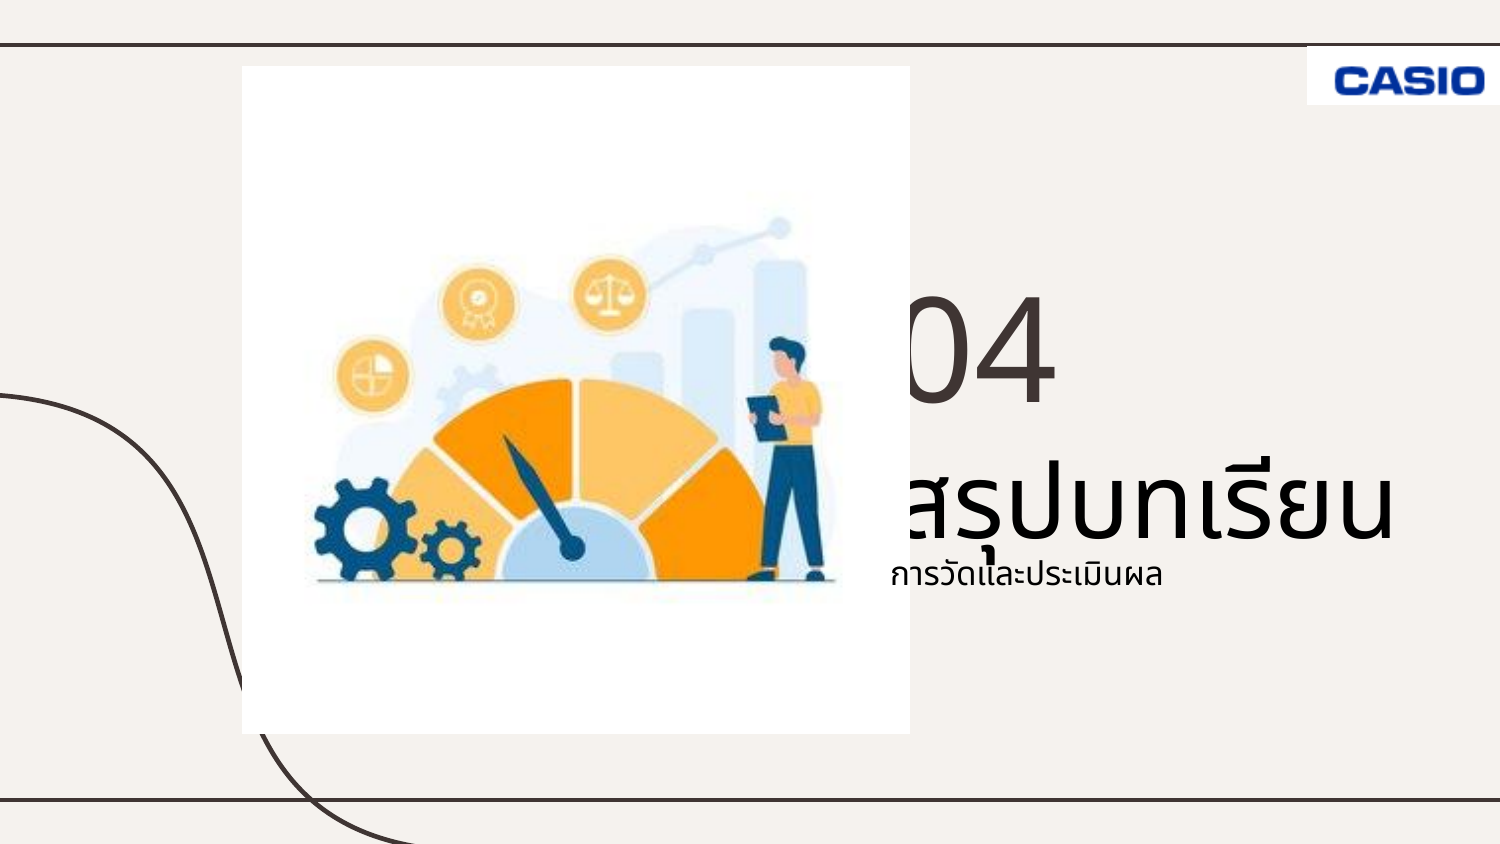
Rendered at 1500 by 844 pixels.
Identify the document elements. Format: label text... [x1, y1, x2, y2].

subtitle การวัดและประเมินผล [914, 537, 1297, 603]
title สรุปบทเรียน [914, 443, 1500, 551]
picture [241, 65, 910, 734]
picture [1307, 46, 1500, 105]
title 04 [914, 263, 1148, 425]
